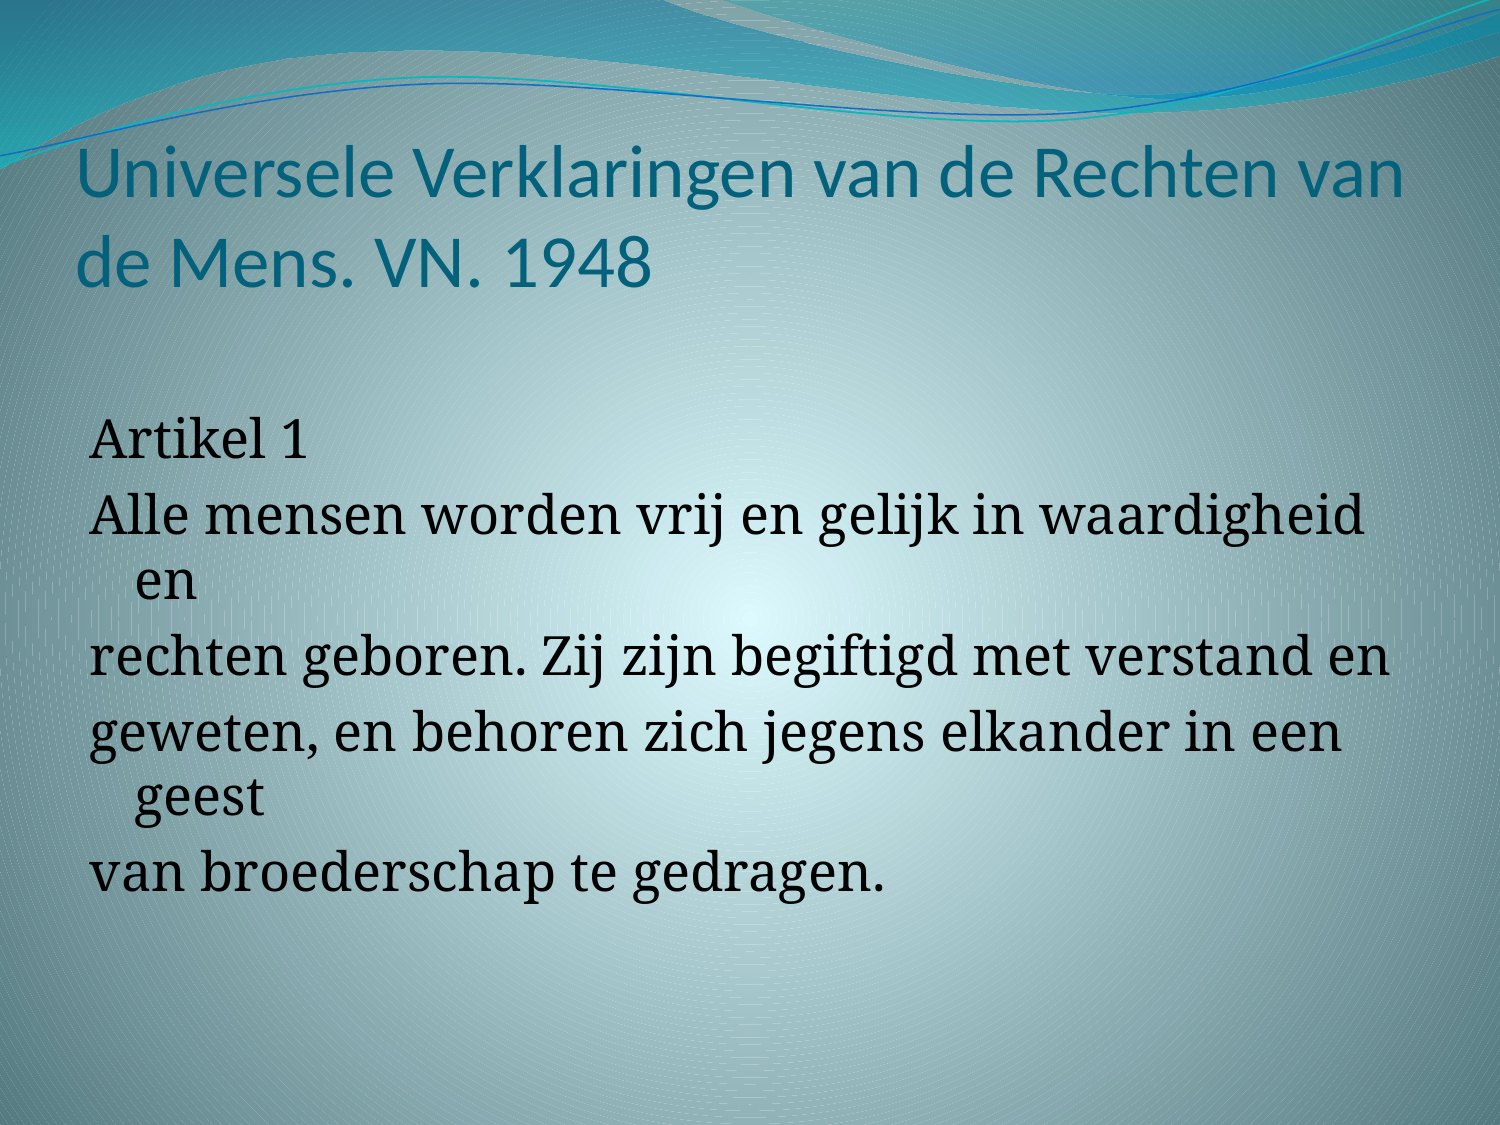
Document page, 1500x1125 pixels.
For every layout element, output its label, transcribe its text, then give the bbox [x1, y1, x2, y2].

list Artikel 1 Alle mensen worden vrij en gelijk in waardigheid en rechten geboren. Zij zijn begiftigd met verstand en geweten, en behoren zich jegens elkander in een geest van broederschap te gedragen. [75, 397, 1425, 1038]
title Universele Verklaringen van de Rechten van de Mens. VN. 1948 [75, 115, 1425, 303]
